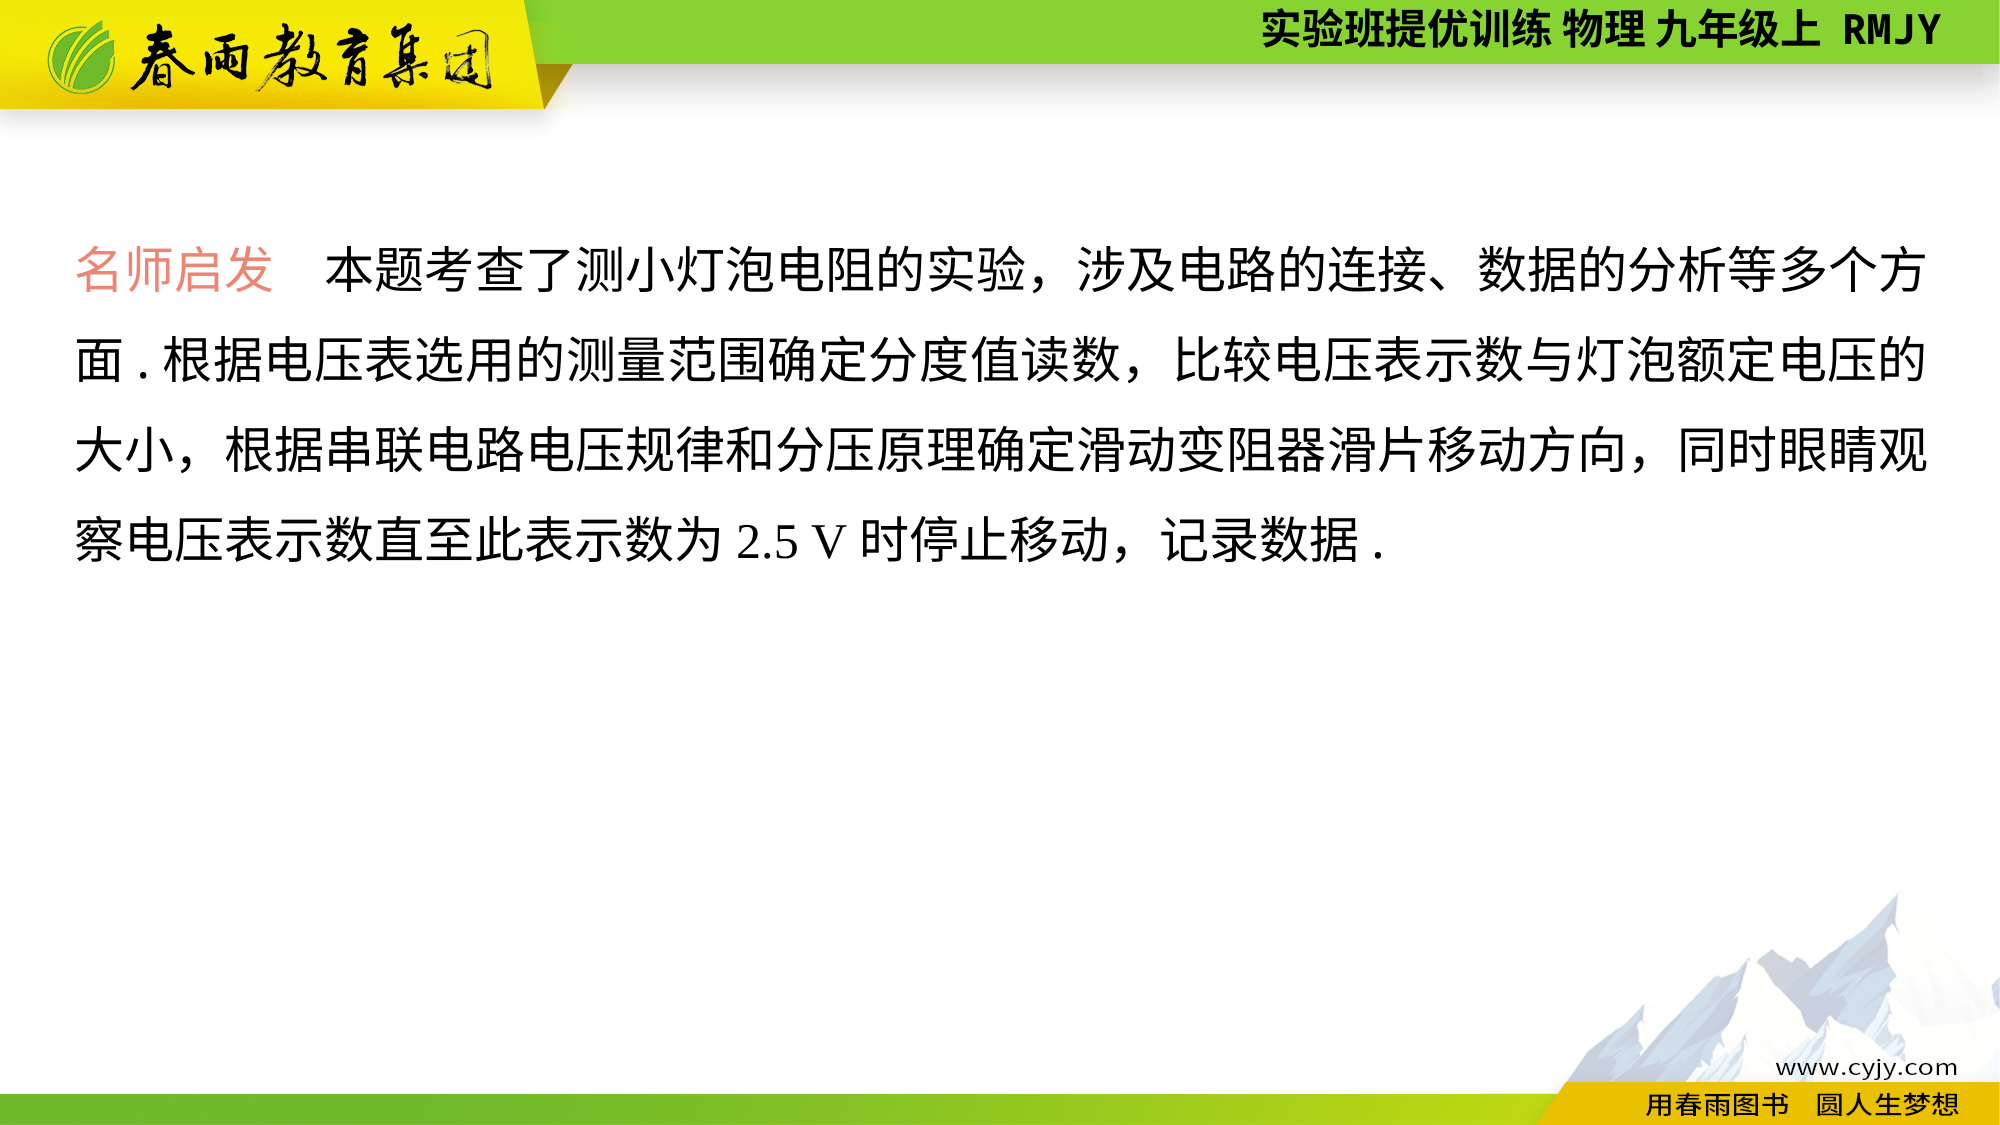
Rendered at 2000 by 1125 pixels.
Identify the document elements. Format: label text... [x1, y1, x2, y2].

picture [0, 0, 2000, 1125]
list 名师启发 本题考查了测小灯泡电阻的实验，涉及电路的连接、数据的分析等多个方面.根据电压表选用的测量范围确定分度值读数，比较电压表示数与灯泡额定电压的大小，根据串联电路电压规律和分压原理确定滑动变阻器滑片移动方向，同时眼睛观察电压表示数直至此表示数为2.5 V时停止移动，记录数据. [59, 201, 1944, 569]
